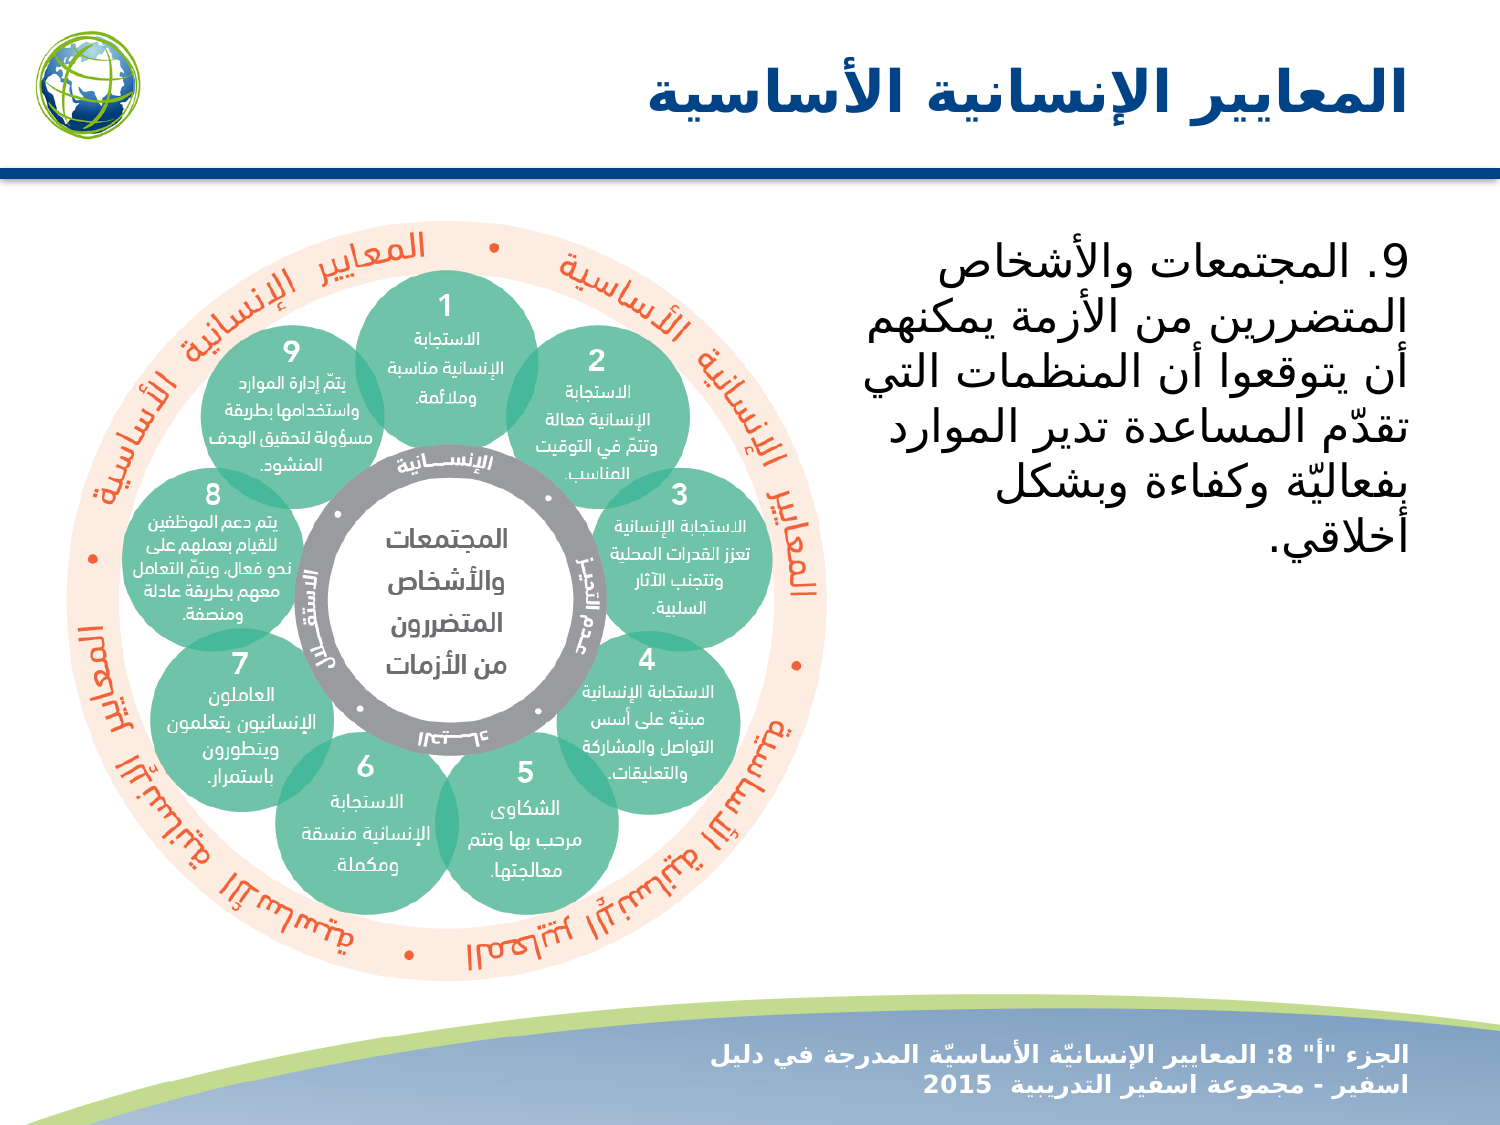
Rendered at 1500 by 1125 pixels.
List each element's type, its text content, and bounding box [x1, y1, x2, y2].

title المعايير الإنسانية الأساسية [75, 0, 1425, 178]
picture [0, 992, 1500, 1125]
picture [24, 26, 75, 147]
footer الجزء "أ" 8: المعايير الإنسانيّة الأساسيّة المدرجة في دليل اسفير - مجموعة اسفير التدريبية 2015 [679, 1038, 1425, 1099]
list 9. المجتمعات والأشخاص المتضررين من الأزمة يمكنهم أن يتوقعوا أن المنظمات التي تقدّم المساعدة تدير الموارد بفعاليّة وكفاءة وبشكل أخلاقي. [840, 224, 1425, 1010]
